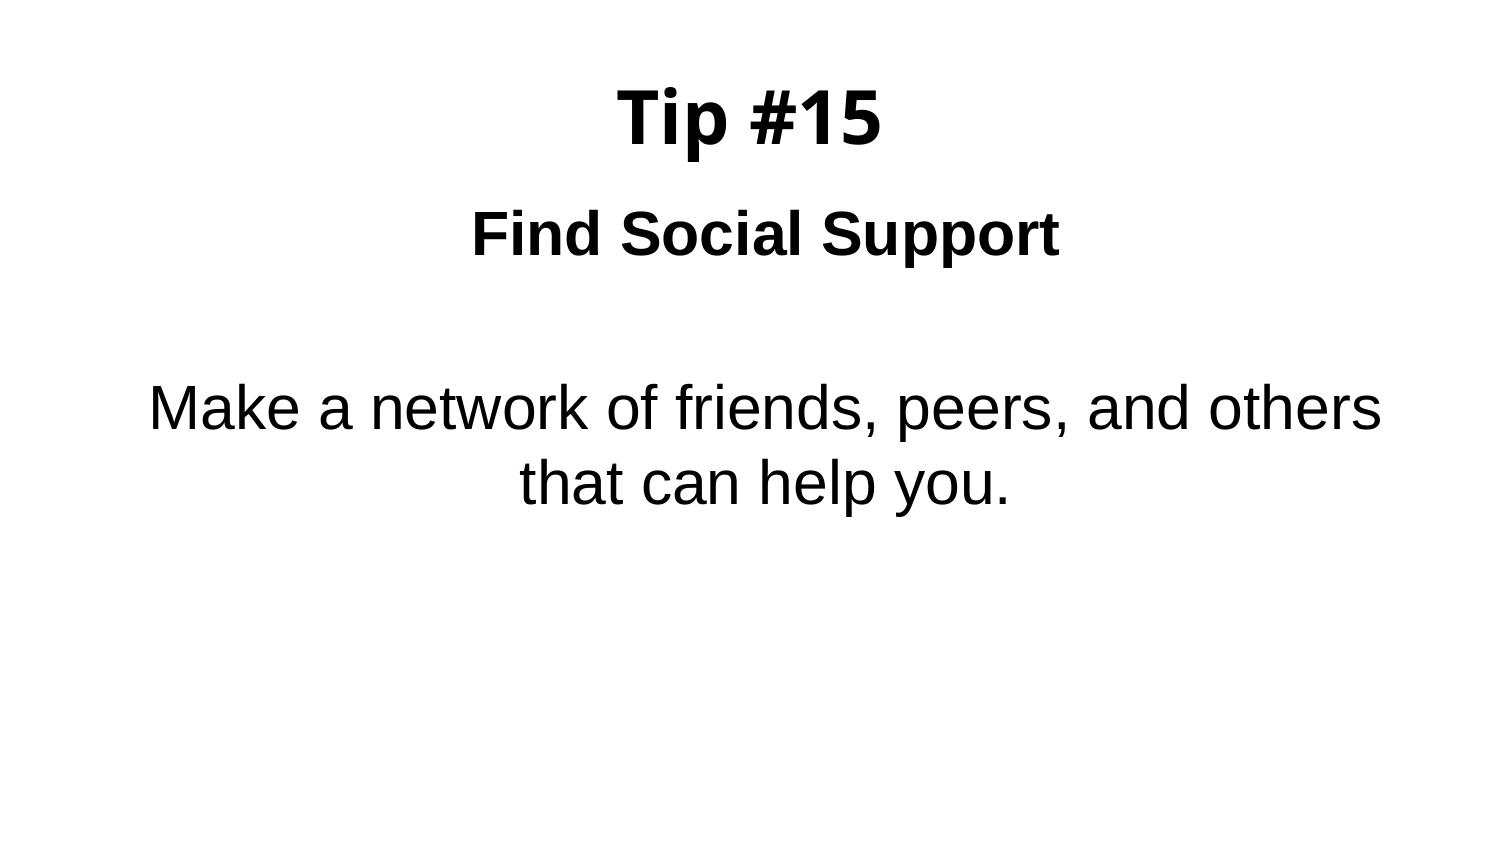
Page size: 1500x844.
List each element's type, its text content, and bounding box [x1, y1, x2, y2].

list Find Social Support Make a network of friends, peers, and others that can help you. [91, 90, 1442, 805]
title Tip #15 [75, 33, 1425, 175]
